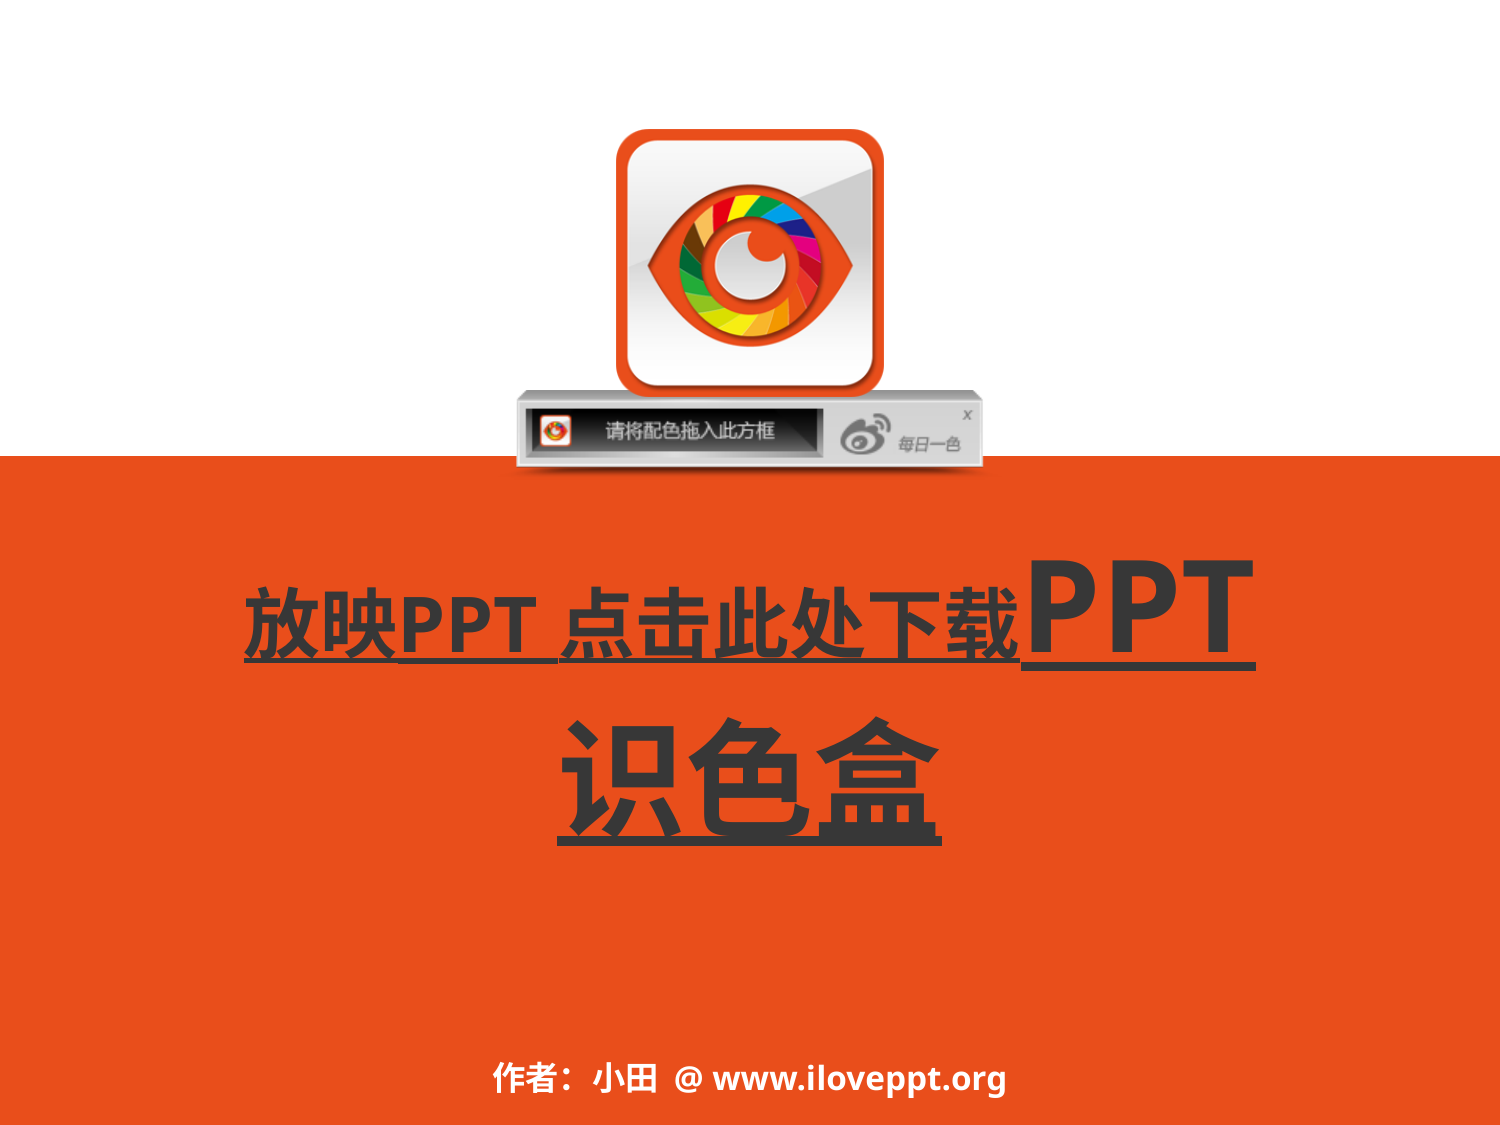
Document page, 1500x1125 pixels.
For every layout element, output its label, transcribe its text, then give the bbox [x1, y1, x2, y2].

picture [498, 129, 1002, 480]
text_box 作者：小田 @ www.iloveppt.org [64, 1025, 1436, 1125]
title 放映PPT 点击此处下载 PPT识色盒 [64, 515, 1436, 894]
text_box [0, 454, 1500, 1125]
